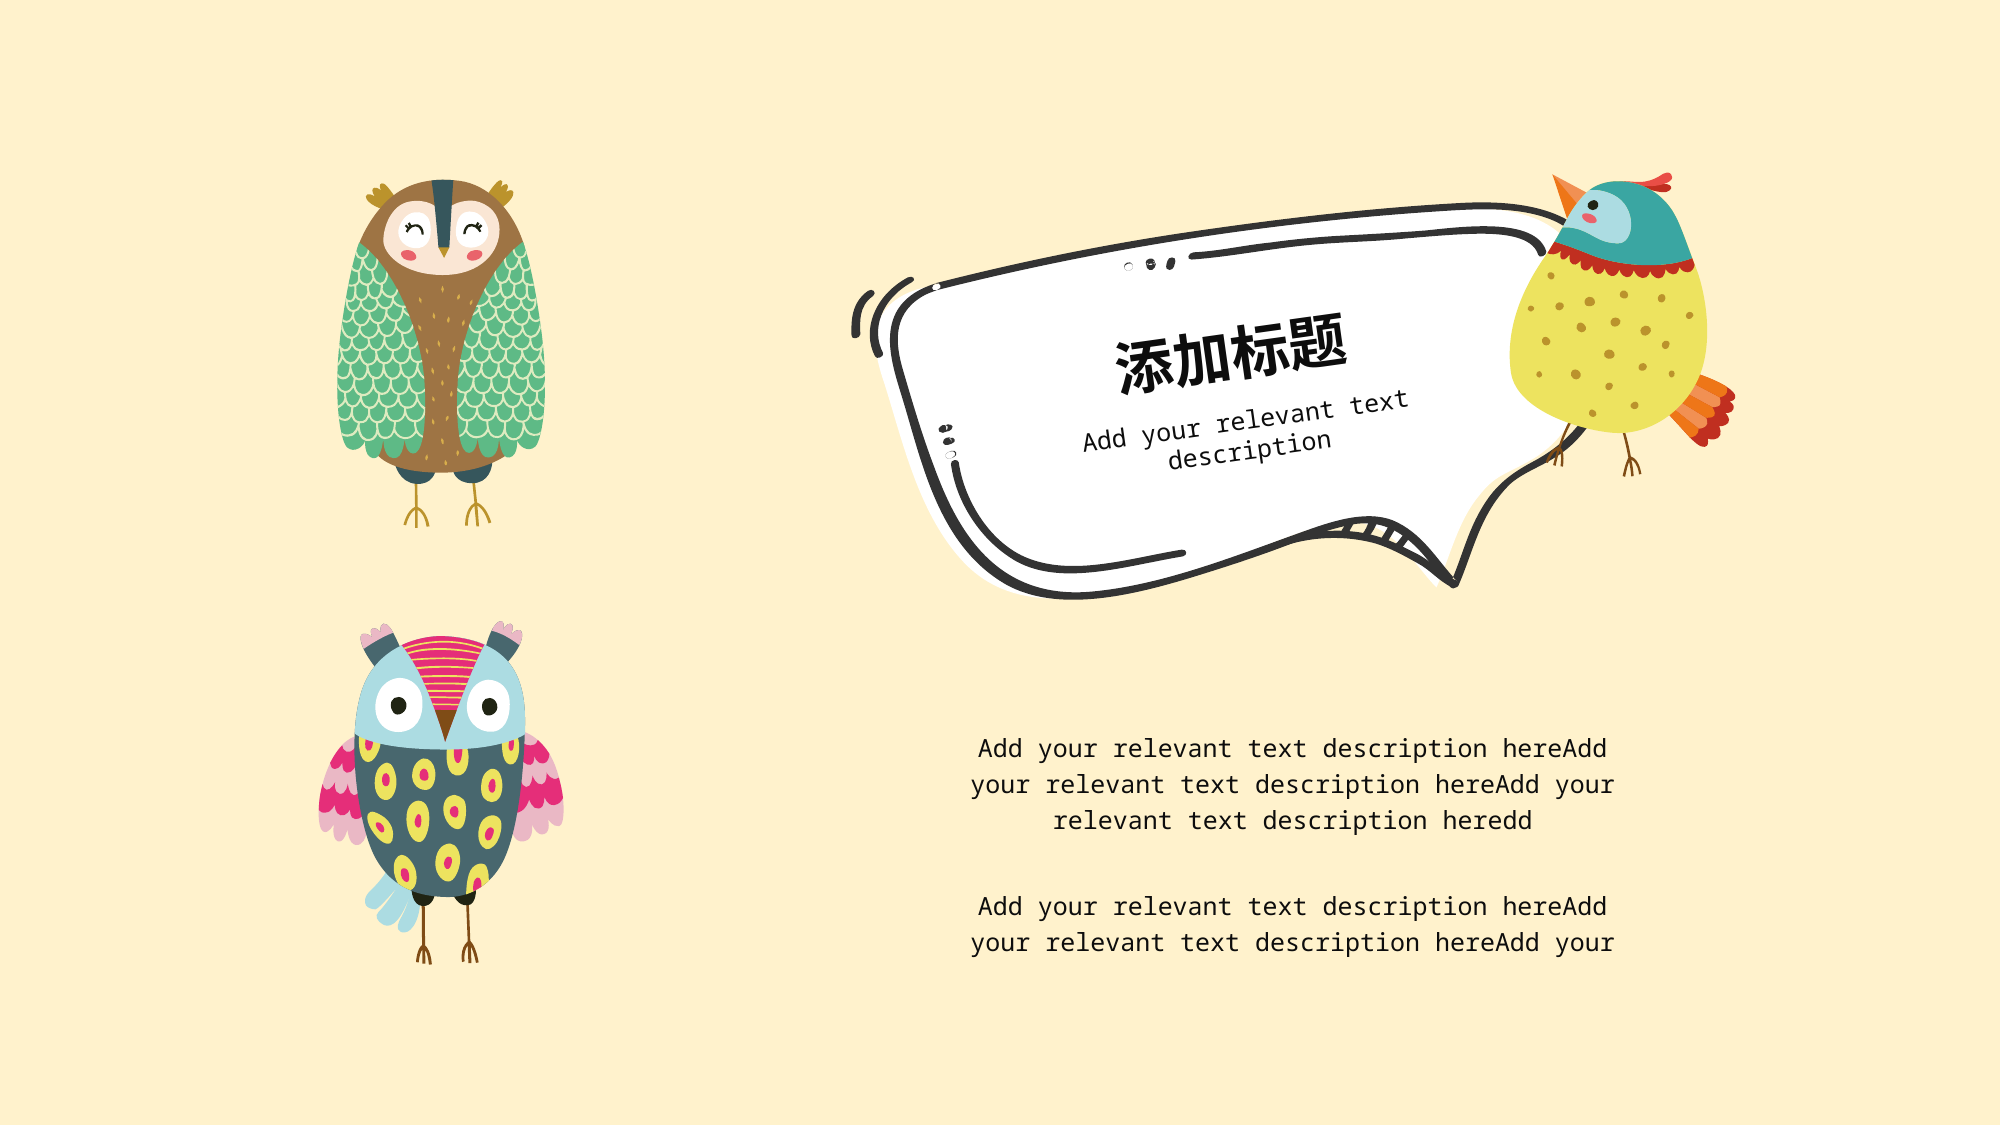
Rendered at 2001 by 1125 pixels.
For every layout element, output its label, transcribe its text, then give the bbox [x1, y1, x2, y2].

text_box Add your relevant text description hereAdd your relevant text description hereAdd your relevant text description heredd [944, 719, 1642, 842]
picture [337, 179, 546, 528]
picture [904, 147, 1736, 645]
text_box Add your relevant text description hereAdd your relevant text description hereAdd your [942, 877, 1643, 964]
picture [318, 620, 564, 966]
